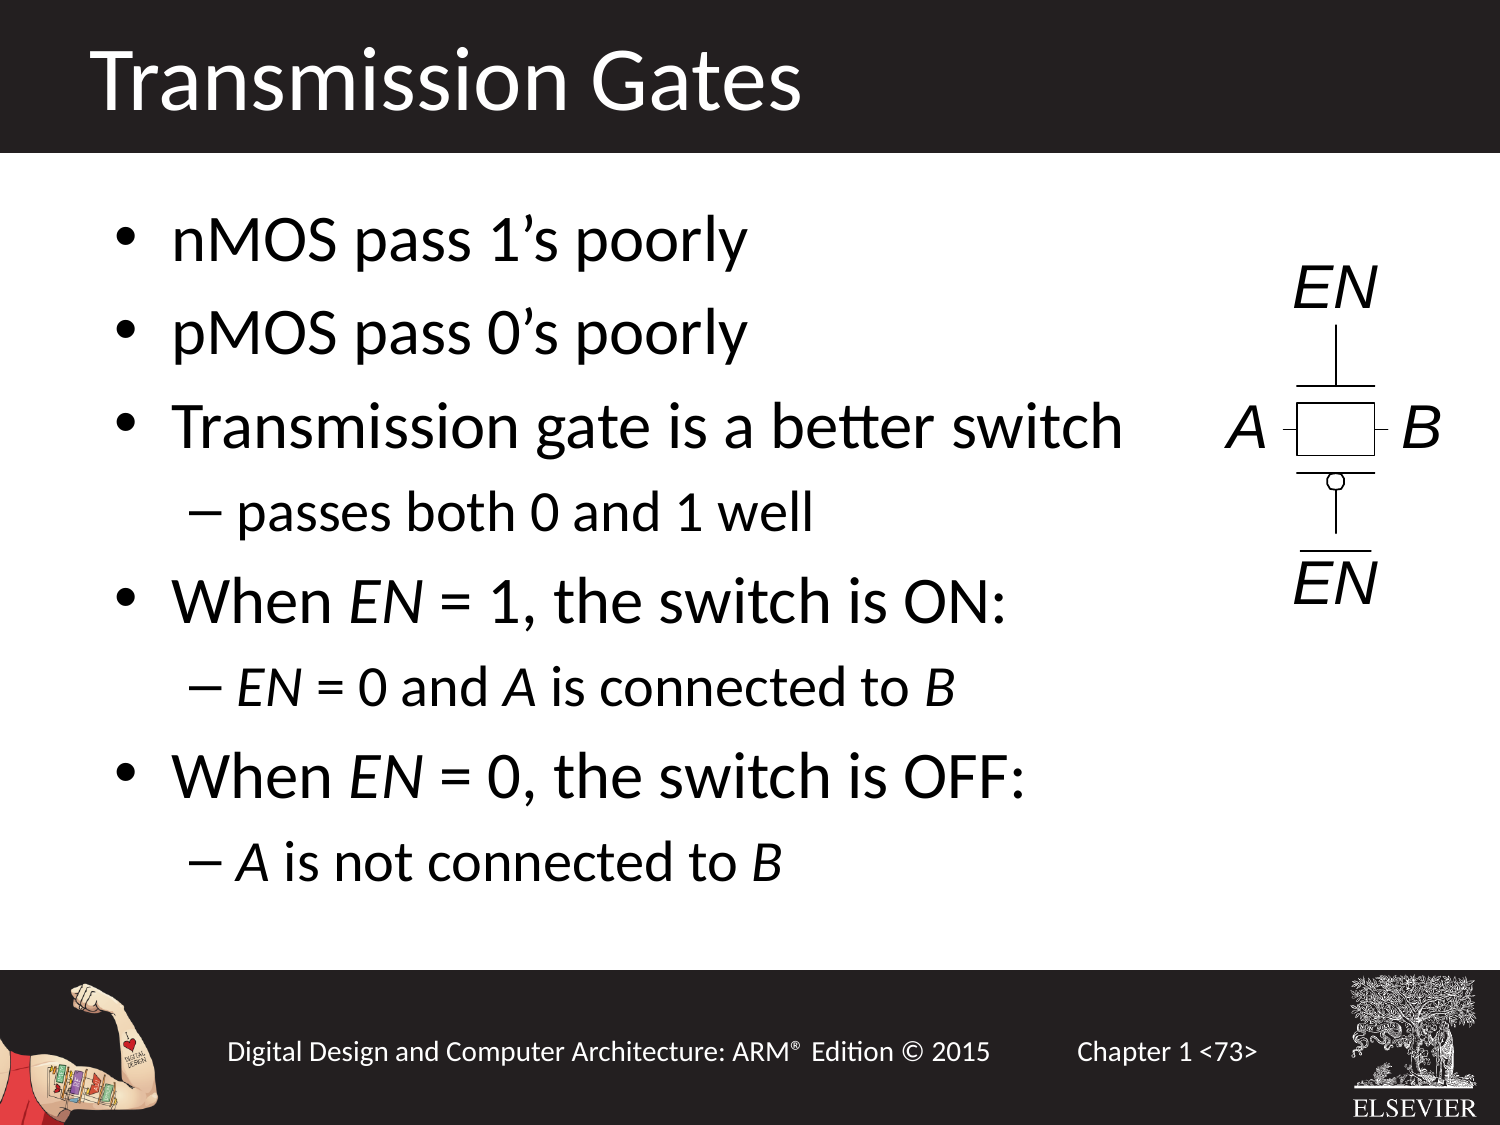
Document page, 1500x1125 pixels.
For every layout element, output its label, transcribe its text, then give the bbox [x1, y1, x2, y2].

picture [1350, 974, 1477, 1117]
list nMOS pass 1’s poorly pMOS pass 0’s poorly Transmission gate is a better switch passes both 0 and 1 well When EN = 1, the switch is ON: EN = 0 and A is connected to B When EN = 0, the switch is OFF: A is not connected to B [99, 187, 1375, 1000]
picture [0, 979, 163, 1125]
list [1170, 212, 1500, 663]
text_box Transmission Gates [75, 11, 1375, 136]
